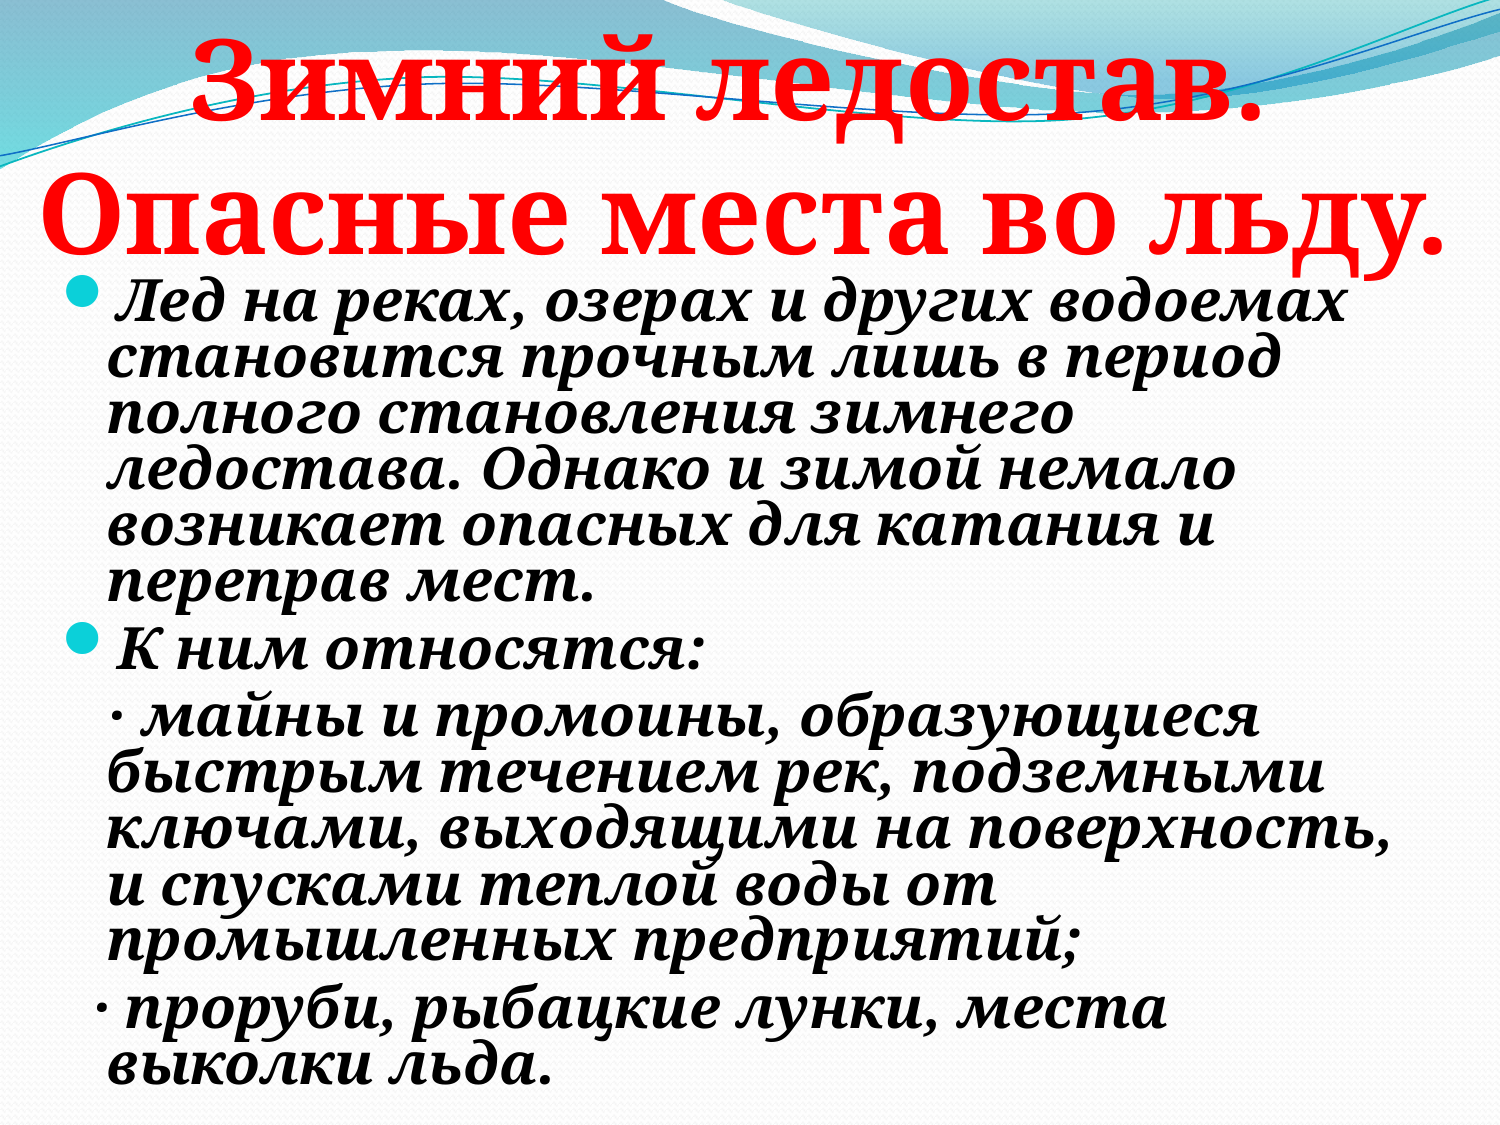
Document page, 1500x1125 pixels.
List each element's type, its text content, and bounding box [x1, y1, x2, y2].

text_box Зимний ледостав. Опасные места во льду. [22, 0, 1465, 285]
list Лед на реках, озерах и других водоемах становится прочным лишь в период полного становления зимнего ледостава. Однако и зимой немало возникает опасных для катания и переправ мест. К ним относятся: · майны и промоины, образующиеся быстрым течением рек, подземными ключами, выходящими на поверхность, и спусками теплой воды от промышленных предприятий; · проруби, рыбацкие лунки, места выколки льда. [46, 285, 1442, 1038]
